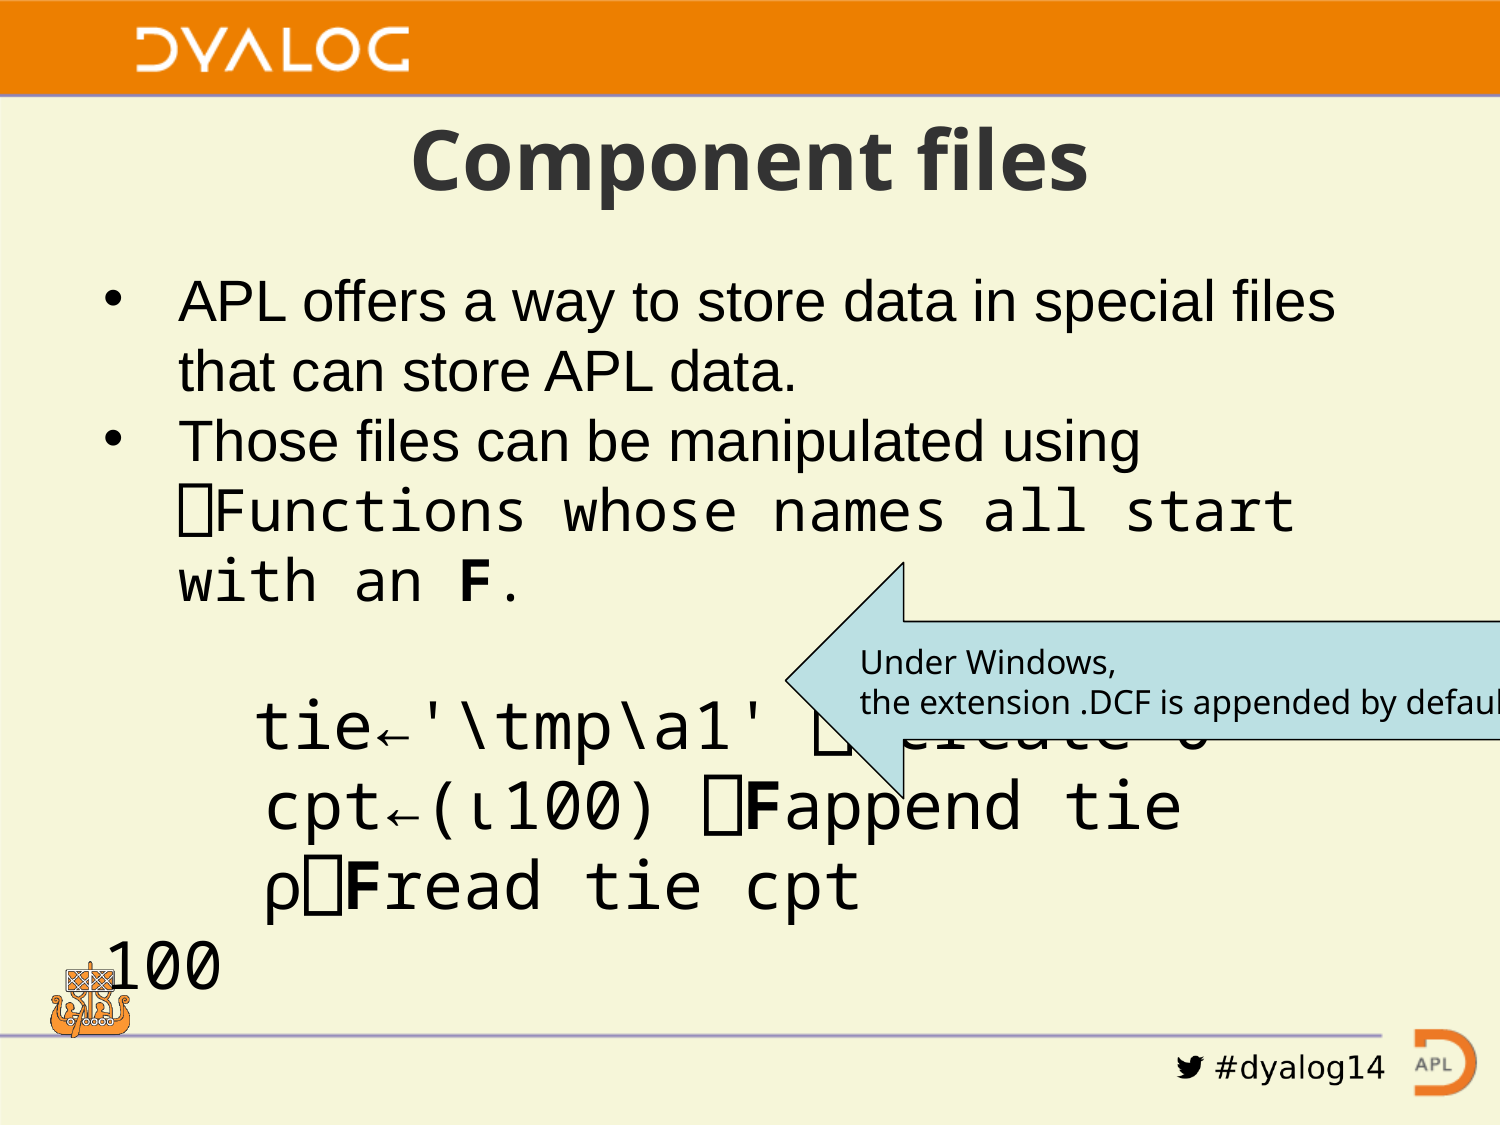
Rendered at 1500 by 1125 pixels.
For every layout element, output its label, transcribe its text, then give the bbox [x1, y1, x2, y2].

subtitle APL offers a way to store data in special files that can store APL data. Those files can be manipulated using ⎕Functions whose names all start with an F. tie←'\tmp\a1' ⎕Fcreate 0 cpt←(⍳100) ⎕Fappend tie ⍴⎕Fread tie cpt 100 [88, 255, 1447, 964]
title Component files [112, 99, 1388, 268]
text_box Under Windows, the extension .DCF is appended by default [785, 562, 1500, 799]
picture [0, 0, 1500, 1125]
